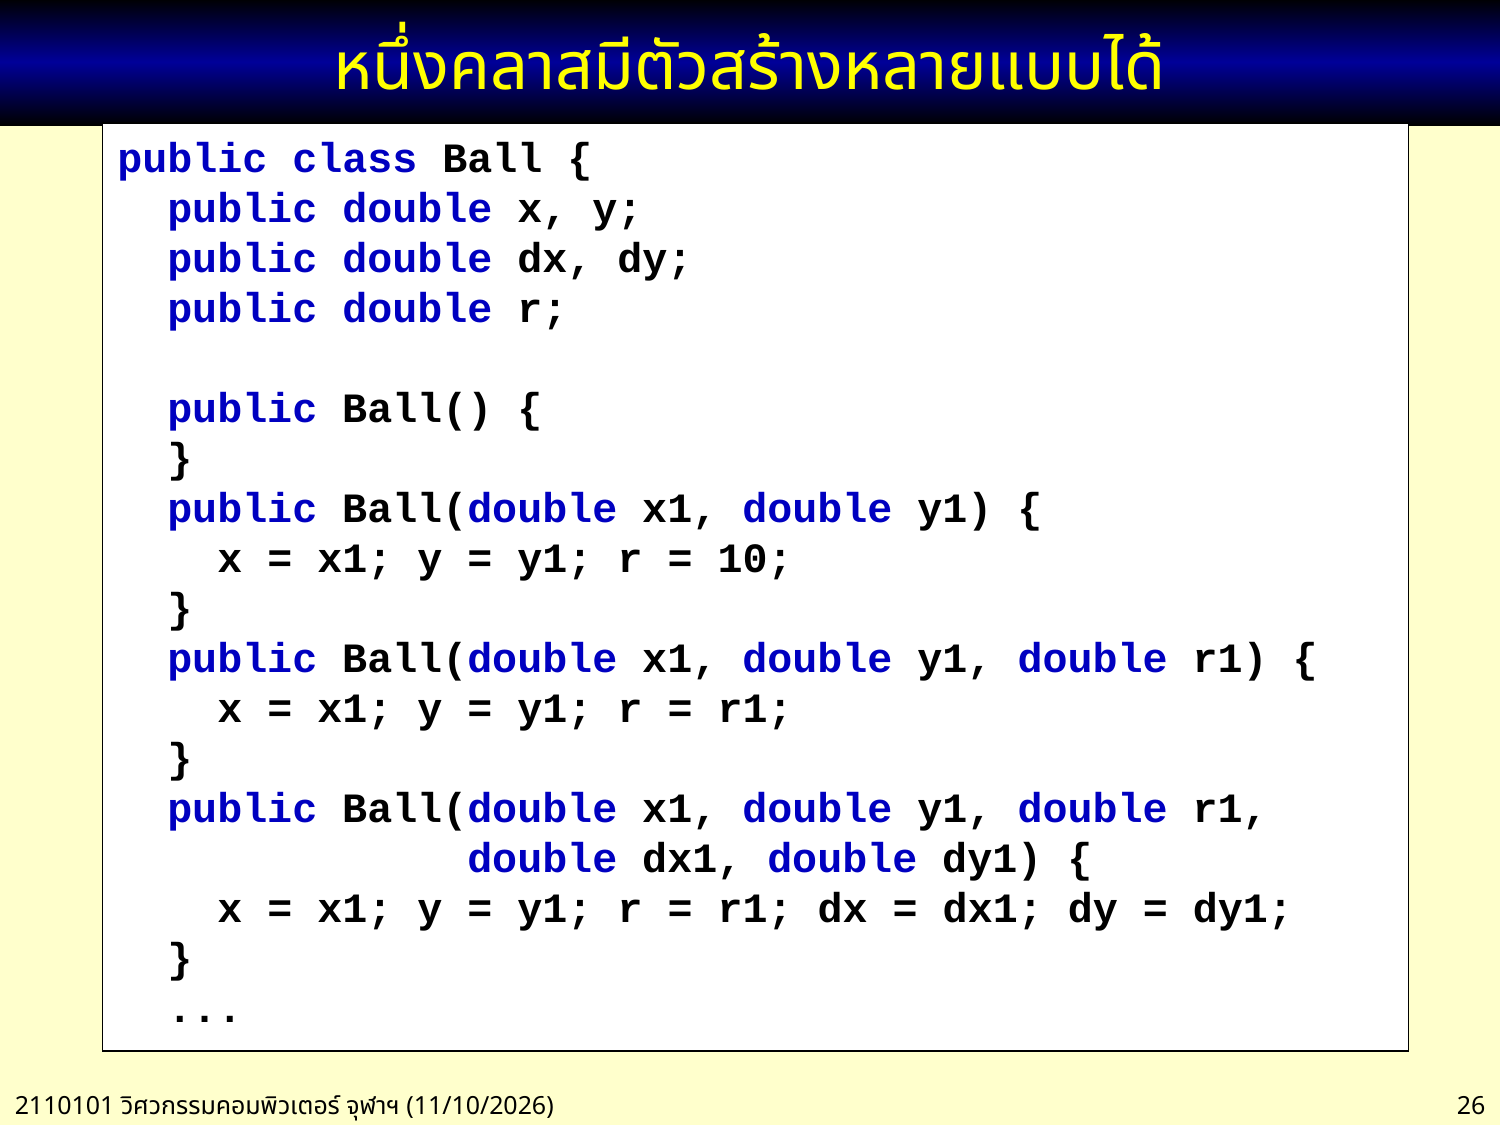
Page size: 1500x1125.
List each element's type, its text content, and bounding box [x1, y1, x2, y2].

title หนึ่งคลาสมีตัวสร้างหลายแบบได้ [0, 0, 1500, 126]
text_box public class Ball { public double x, y; public double dx, dy; public double r; public Ball() { } public Ball(double x1, double y1) { x = x1; y = y1; r = 10; } public Ball(double x1, double y1, double r1) { x = x1; y = y1; r = r1; } public Ball(double x1, double y1, double r1, double dx1, double dy1) { x = x1; y = y1; r = r1; dx = dx1; dy = dy1; } ... [102, 123, 1409, 1052]
